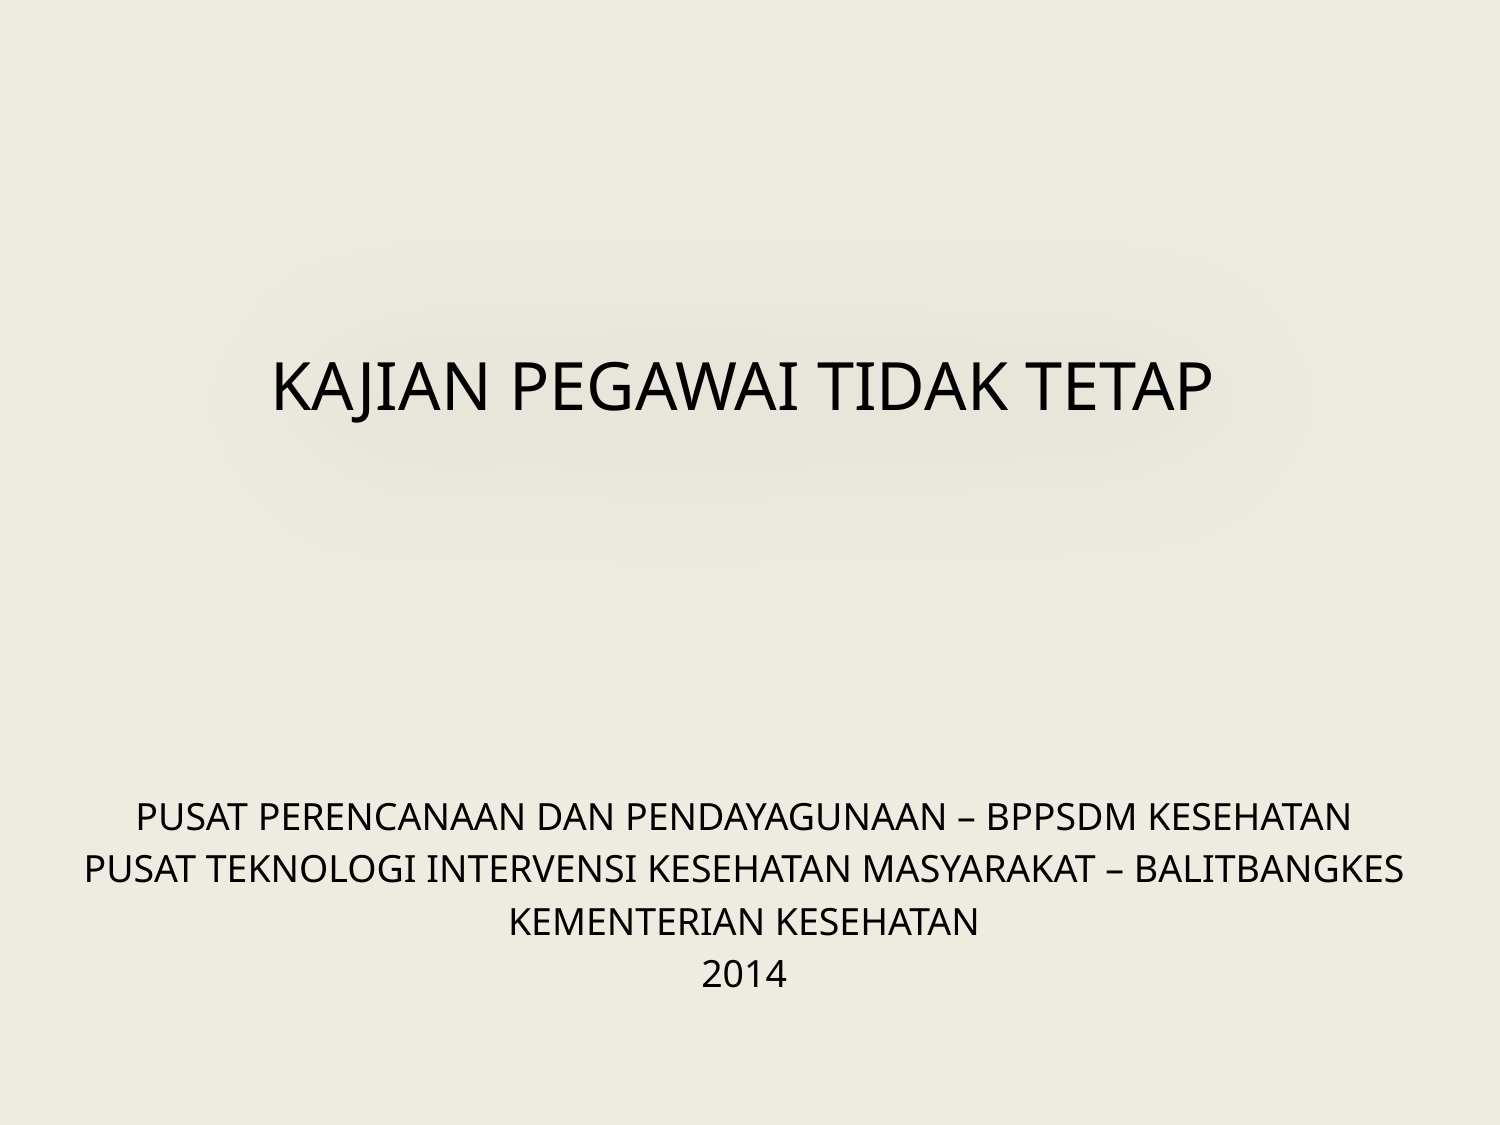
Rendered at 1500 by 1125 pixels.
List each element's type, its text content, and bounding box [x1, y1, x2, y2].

title KAJIAN PEGAWAI TIDAK TETAP [82, 262, 1404, 504]
subtitle PUSAT PERENCANAAN DAN PENDAYAGUNAAN – BPPSDM KESEHATAN PUSAT TEKNOLOGI INTERVENSI KESEHATAN MASYARAKAT – BALITBANGKES KEMENTERIAN KESEHATAN 2014 [46, 785, 1442, 1050]
